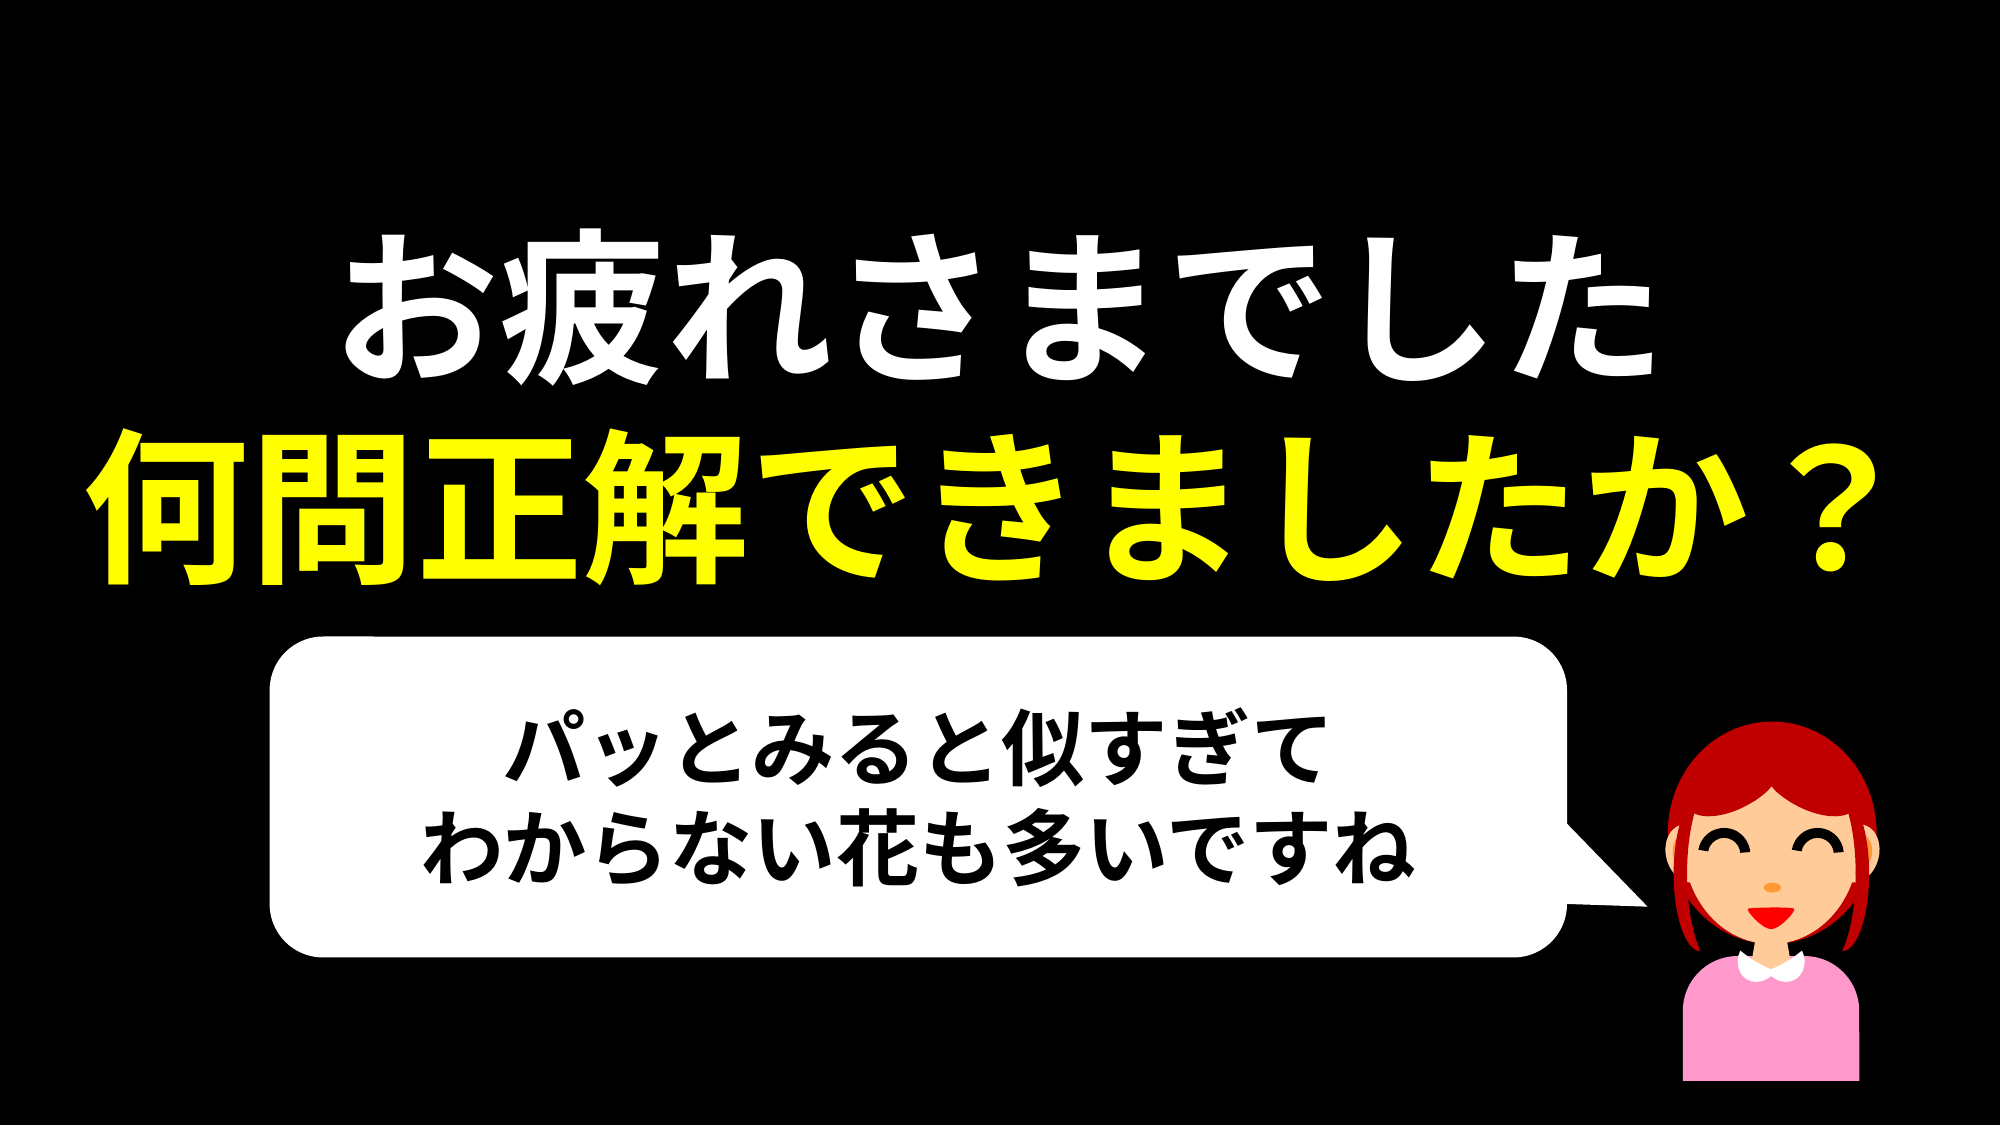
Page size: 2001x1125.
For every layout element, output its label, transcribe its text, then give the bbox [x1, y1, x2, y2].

text_box お疲れさまでした 何問正解できましたか？ [67, 196, 1932, 612]
text_box パッとみると似すぎて わからない花も多いですね [405, 688, 1432, 904]
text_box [1665, 721, 1880, 1082]
text_box [269, 636, 1648, 958]
